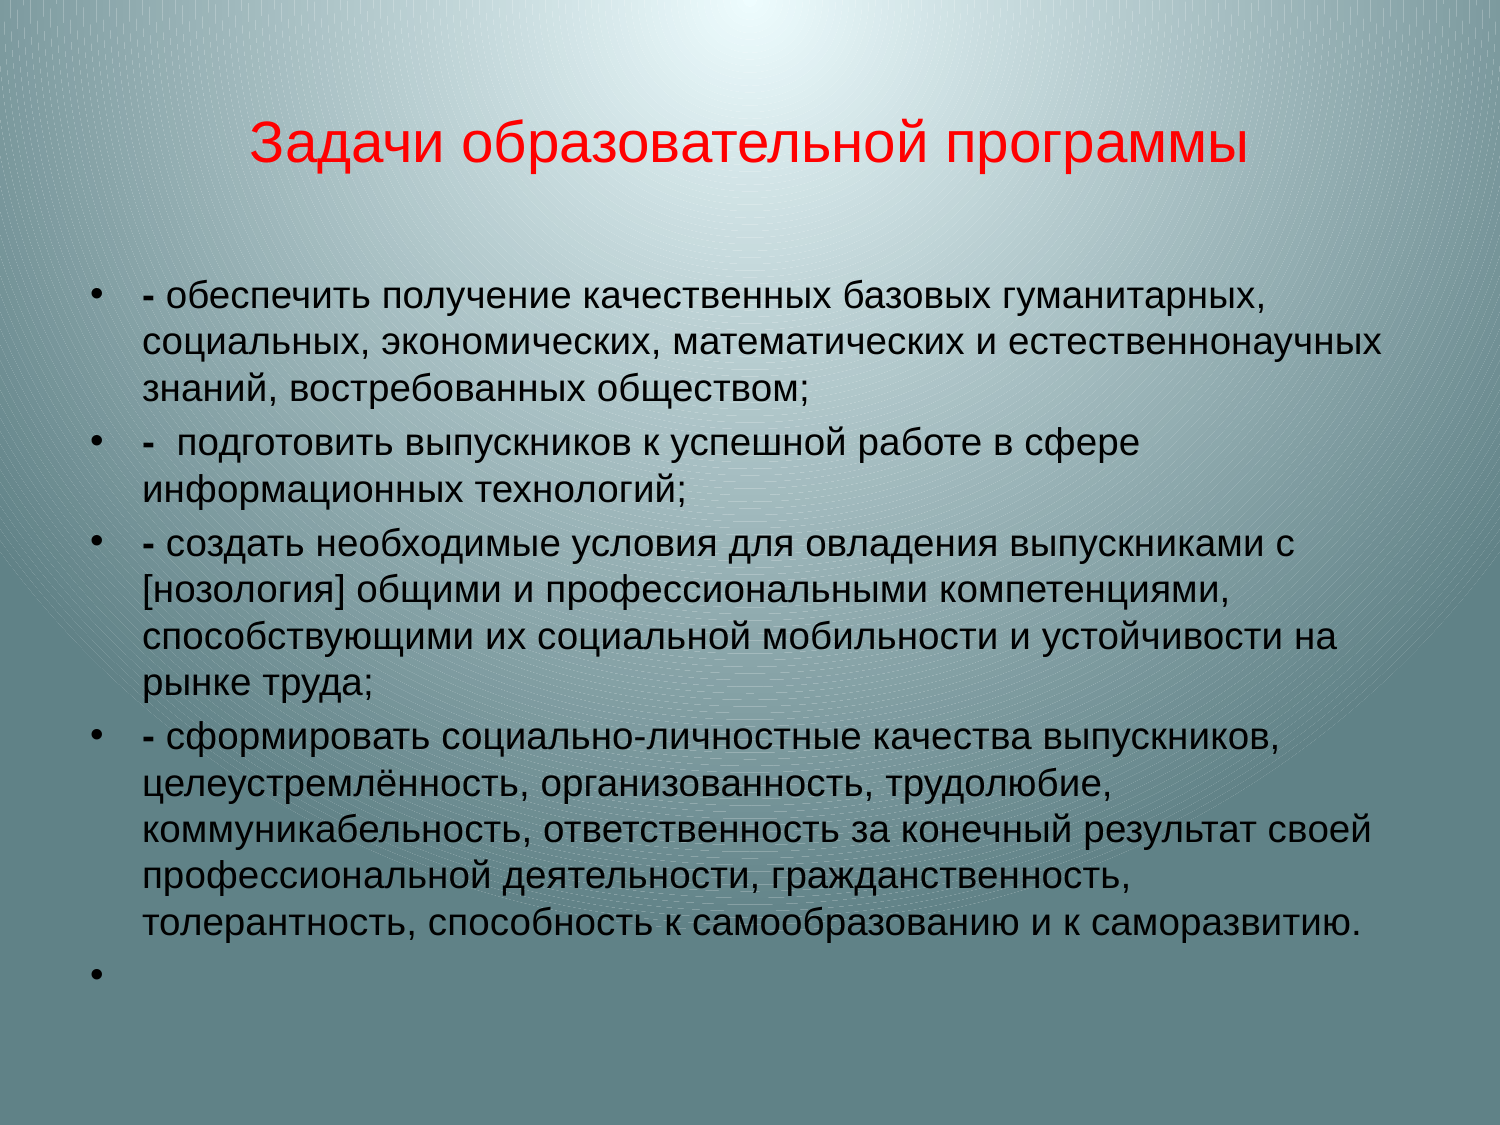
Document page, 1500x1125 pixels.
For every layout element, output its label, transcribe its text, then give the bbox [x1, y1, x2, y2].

title Задачи образовательной программы [75, 45, 1425, 233]
list - обеспечить получение качественных базовых гуманитарных, социальных, экономических, математических и естественнонаучных знаний, востребованных обществом; - подготовить выпускников к успешной работе в сфере информационных технологий; - создать необходимые условия для овладения выпускниками с [нозология] общими и профессиональными компетенциями, способствующими их социальной мобильности и устойчивости на рынке труда; - сформировать социально-личностные качества выпускников, целеустремлённость, организованность, трудолюбие, коммуникабельность, ответственность за конечный результат своей профессиональной деятельности, гражданственность, толерантность, способность к самообразованию и к саморазвитию. [75, 262, 1425, 1005]
